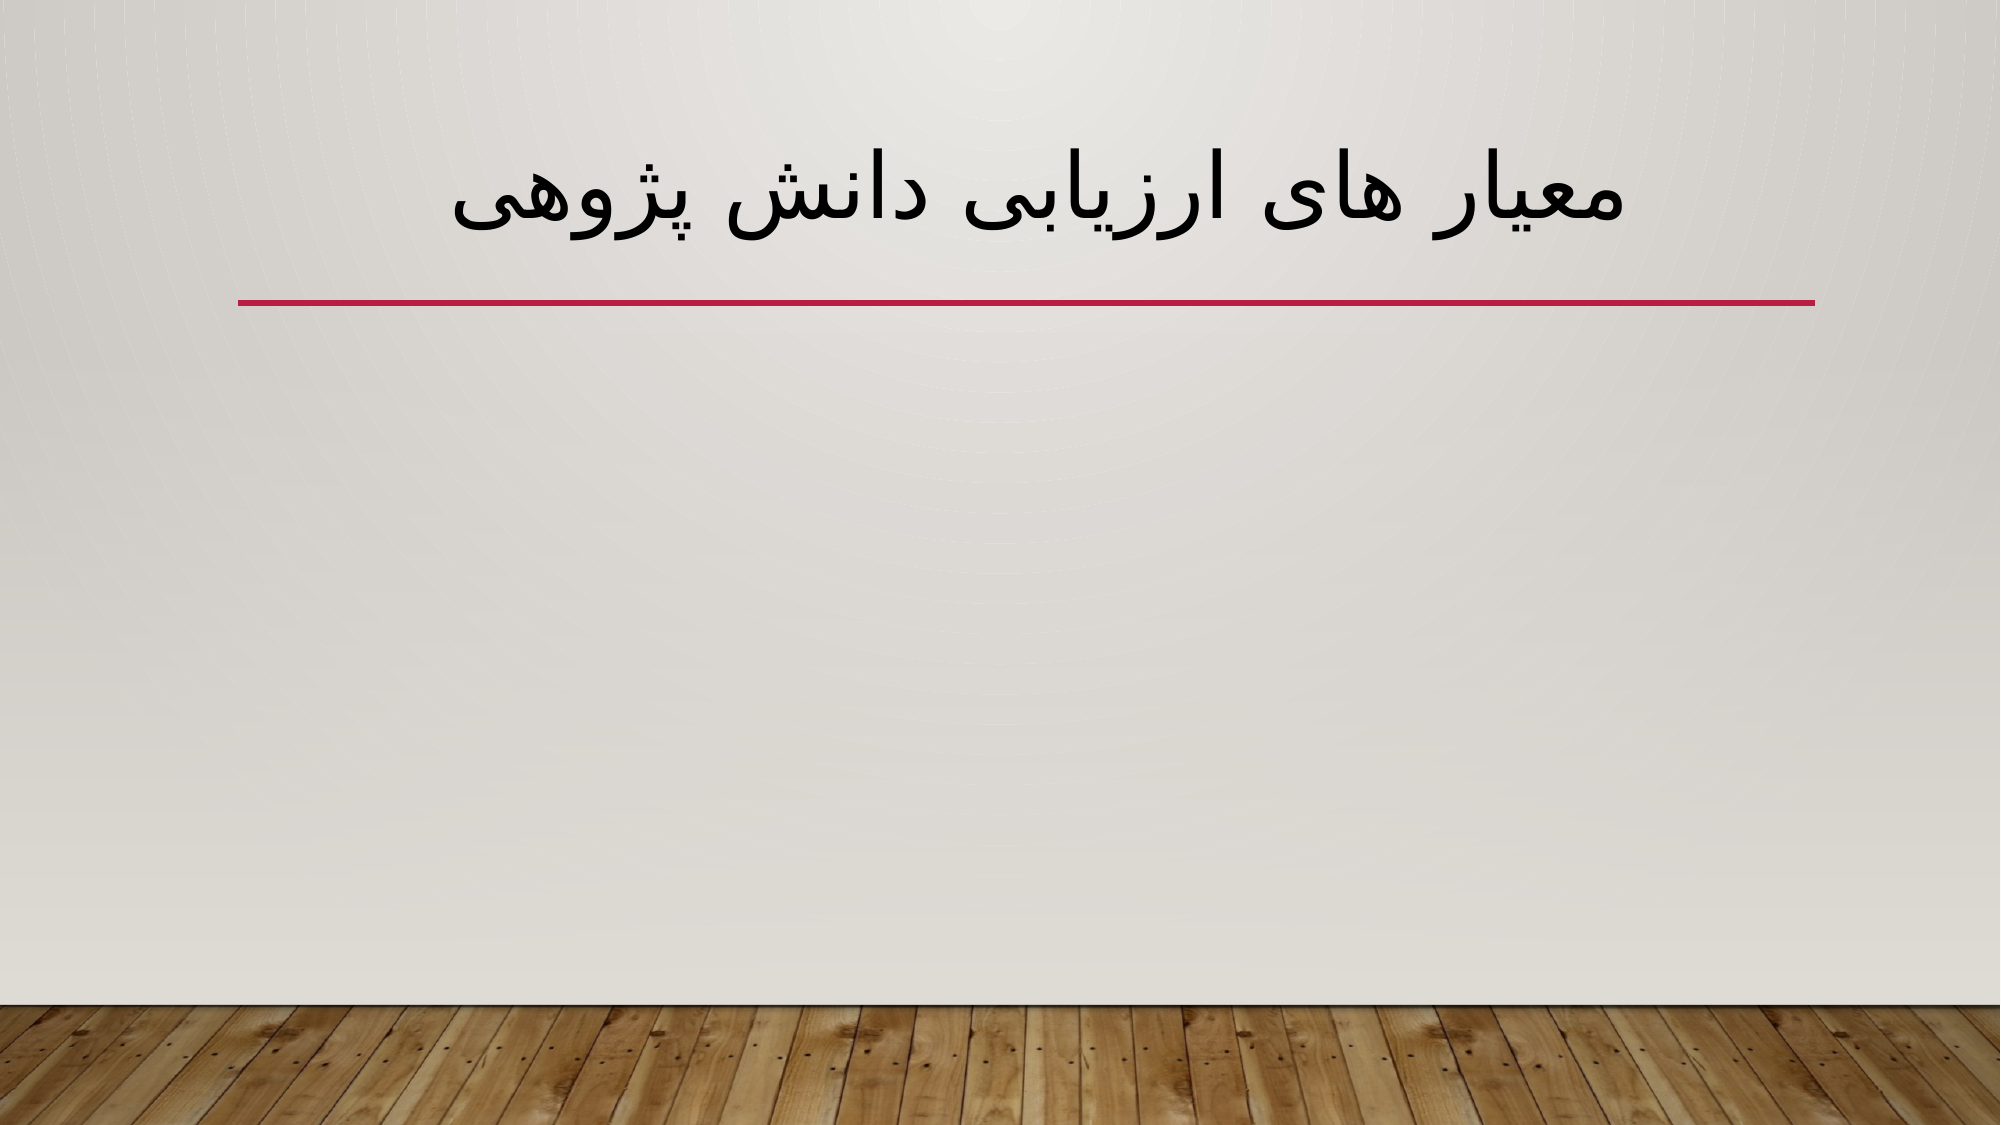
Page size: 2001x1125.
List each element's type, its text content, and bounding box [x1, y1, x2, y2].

title معیار های ارزیابی دانش پژوهی [238, 131, 1814, 305]
picture [0, 1005, 2000, 1125]
